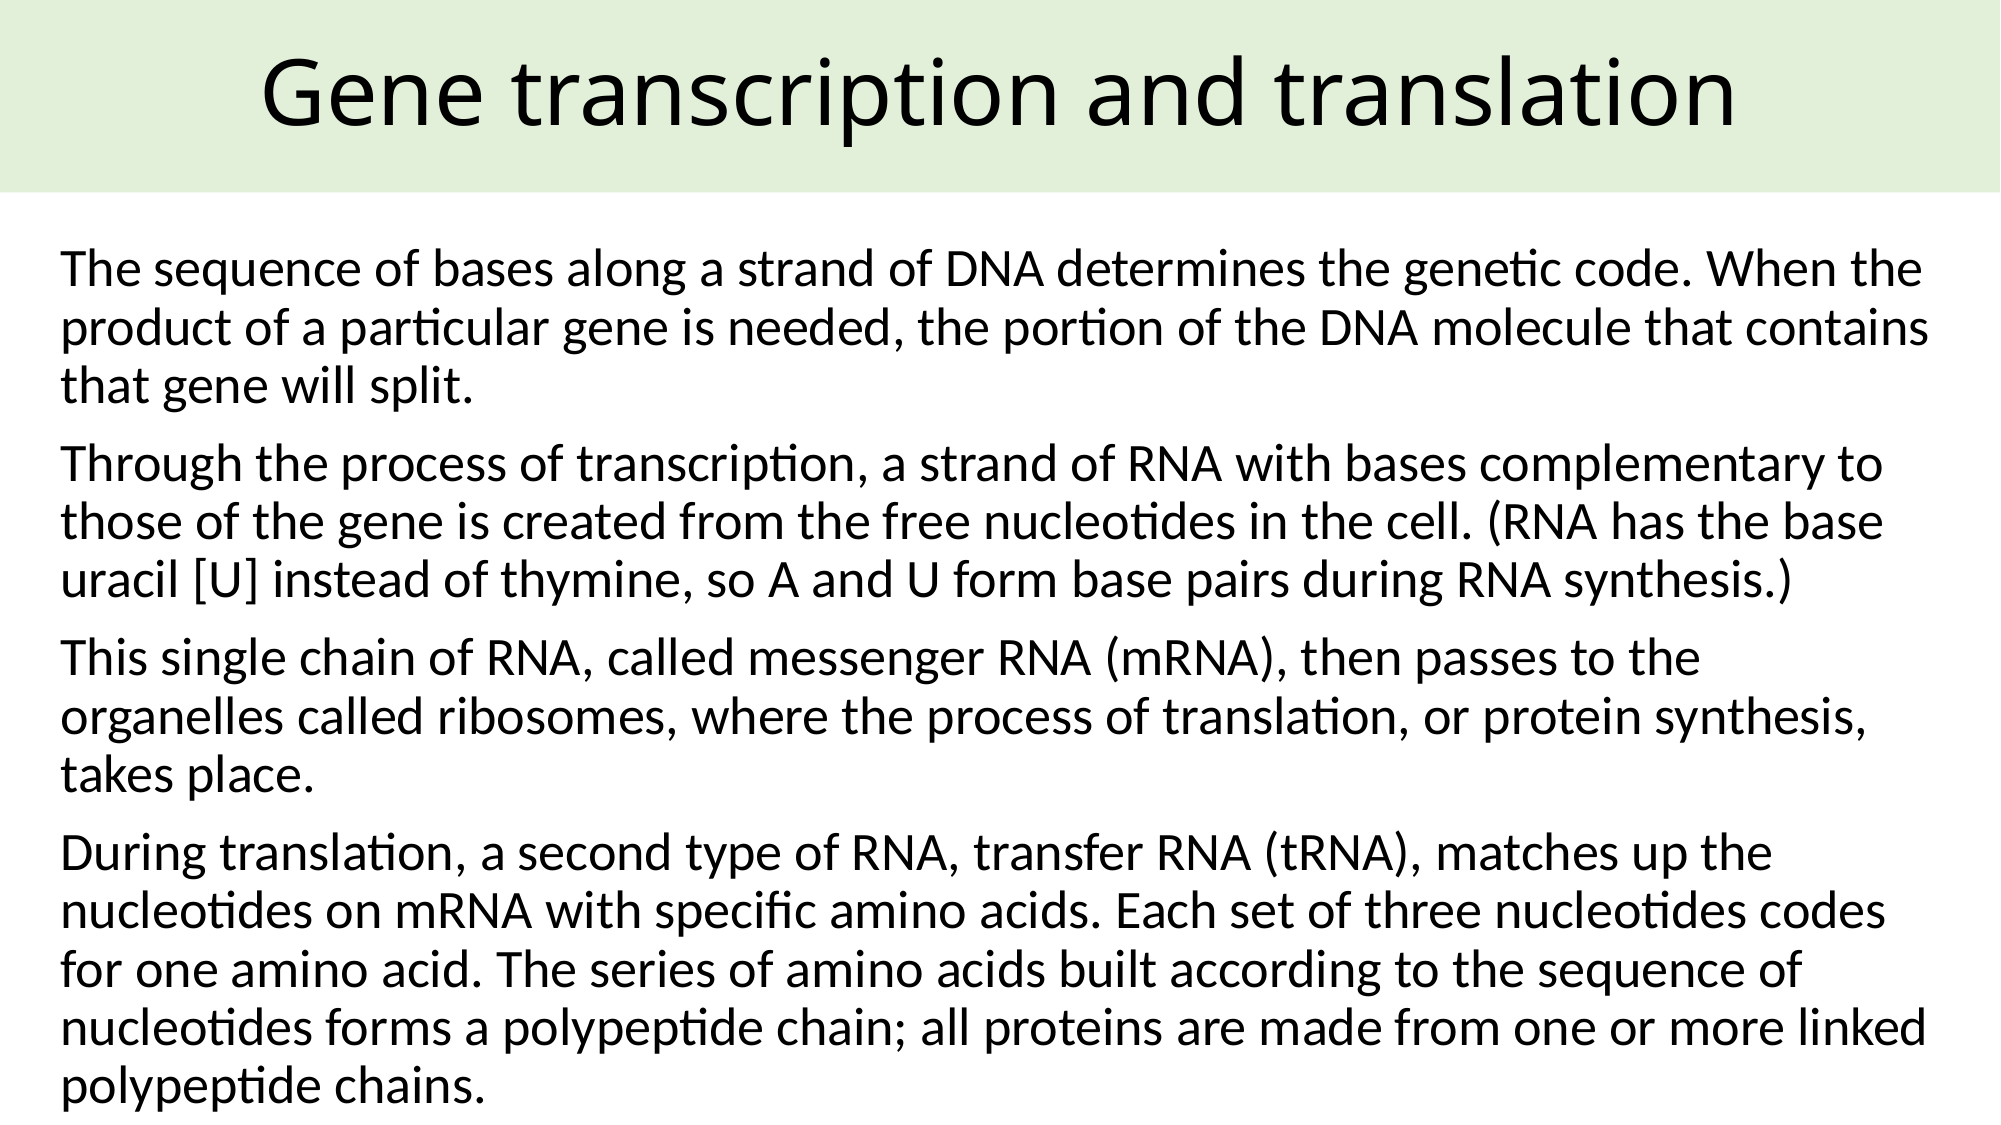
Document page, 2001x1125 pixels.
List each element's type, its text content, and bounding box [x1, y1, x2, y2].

list The sequence of bases along a strand of DNA determines the genetic code. When the product of a particular gene is needed, the portion of the DNA molecule that contains that gene will split. Through the process of transcription, a strand of RNA with bases complementary to those of the gene is created from the free nucleotides in the cell. (RNA has the base uracil [U] instead of thymine, so A and U form base pairs during RNA synthesis.) This single chain of RNA, called messenger RNA (mRNA), then passes to the organelles called ribosomes, where the process of translation, or protein synthesis, takes place. During translation, a second type of RNA, transfer RNA (tRNA), matches up the nucleotides on mRNA with specific amino acids. Each set of three nucleotides codes for one amino acid. The series of amino acids built according to the sequence of nucleotides forms a polypeptide chain; all proteins are made from one or more linked polypeptide chains. [45, 232, 1950, 1125]
text_box Gene transcription and translation [0, 0, 2000, 193]
